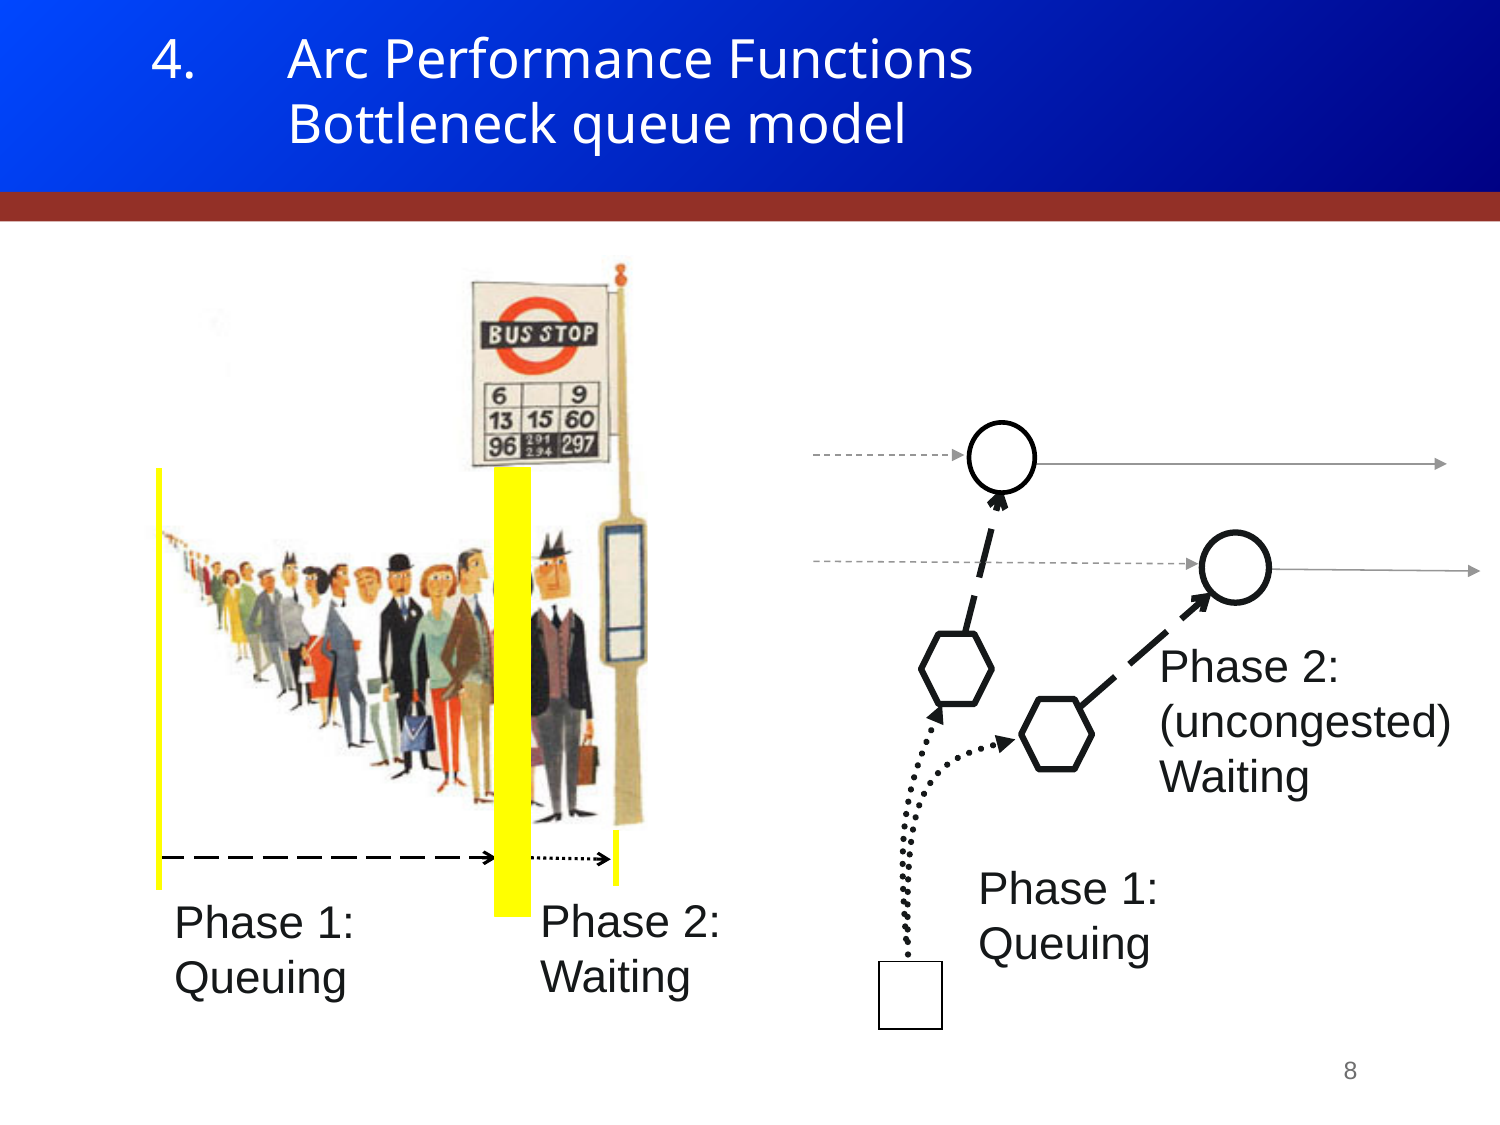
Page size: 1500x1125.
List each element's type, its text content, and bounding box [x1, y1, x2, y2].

text_box Phase 2: Waiting [525, 884, 808, 1009]
text_box 4. Arc Performance Functions Bottleneck queue model [137, 99, 1365, 220]
text_box [495, 839, 531, 917]
picture [76, 255, 648, 831]
text_box Phase 1: Queuing [159, 885, 496, 1011]
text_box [813, 422, 1481, 1030]
slide_number 8 [1022, 1046, 1373, 1103]
